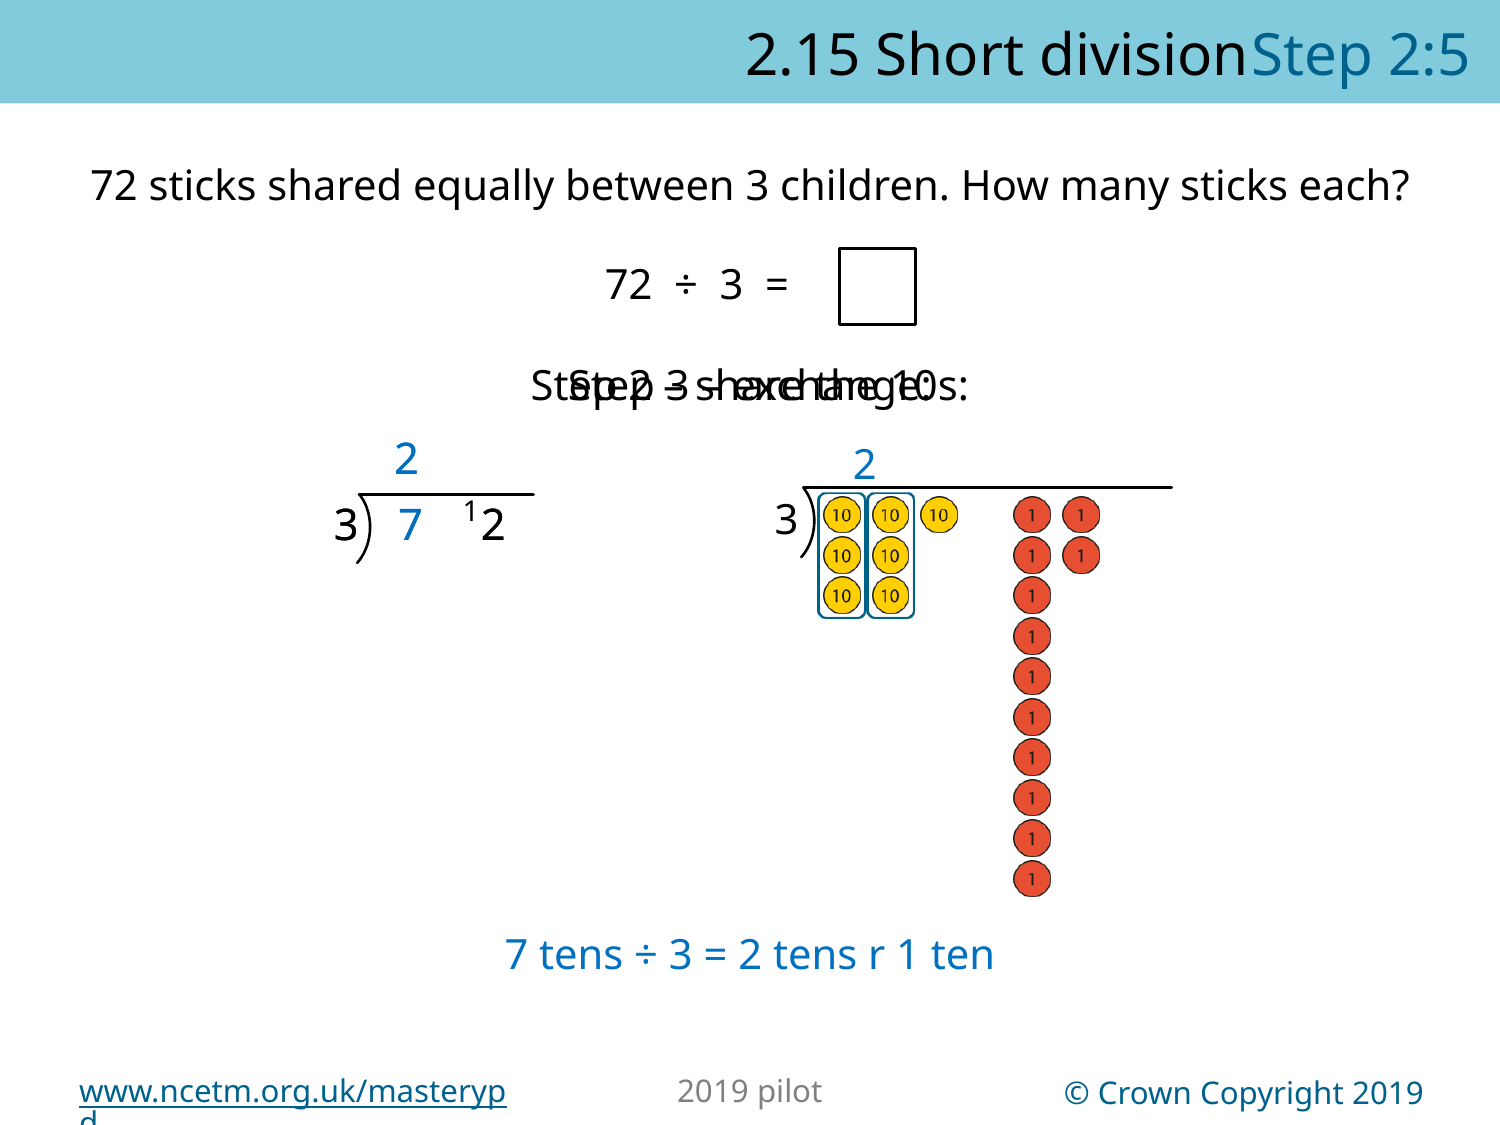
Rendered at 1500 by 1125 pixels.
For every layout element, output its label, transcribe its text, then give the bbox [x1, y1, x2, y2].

text_box 2 [837, 430, 892, 473]
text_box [823, 579, 861, 615]
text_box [741, 474, 1175, 571]
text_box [1013, 579, 1051, 898]
picture [870, 571, 912, 616]
text_box Step 2 – share the 10s: [947, 351, 985, 417]
text_box 72 sticks shared equally between 3 children. How many sticks each? [74, 150, 1425, 216]
text_box Step 3 – exchange: [552, 351, 947, 417]
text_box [297, 481, 538, 575]
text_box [584, 248, 916, 325]
text_box 7 tens ÷ 3 = 2 tens r 1 ten [489, 920, 1011, 986]
list 2.15 Short division Step 2:5 [0, 0, 1500, 104]
text_box Step 2 – share the 10s: [515, 351, 552, 417]
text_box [328, 431, 547, 578]
